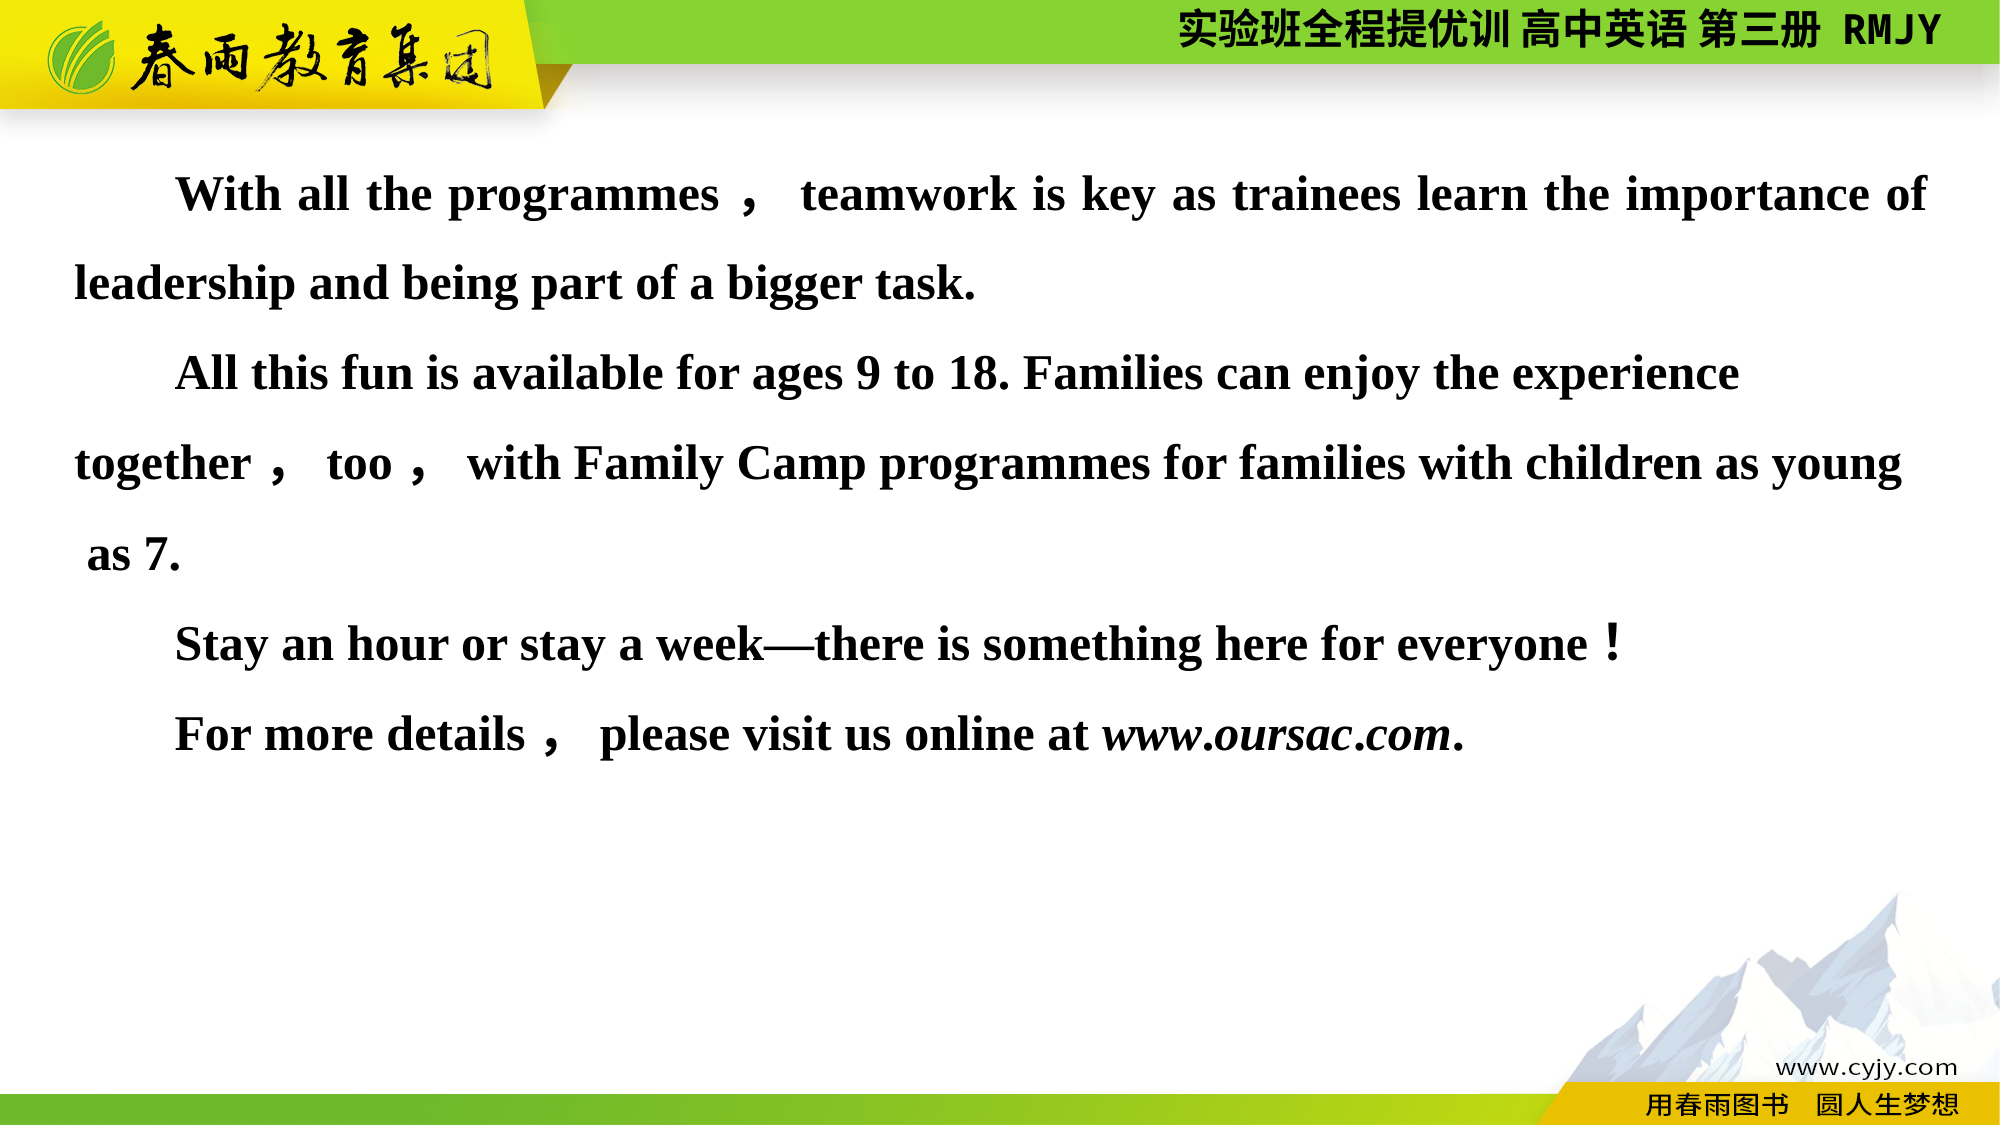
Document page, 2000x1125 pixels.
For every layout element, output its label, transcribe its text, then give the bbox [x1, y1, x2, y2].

list With all the programmes，teamwork is key as trainees learn the importance of leadership and being part of a bigger task. All this fun is available for ages 9 to 18. Families can enjoy the experience together，too，with Family Camp programmes for families with children as young as 7. Stay an hour or stay a week—there is something here for everyone！ For more details，please visit us online at www.oursac.com. [59, 122, 1944, 763]
picture [0, 0, 2000, 1125]
